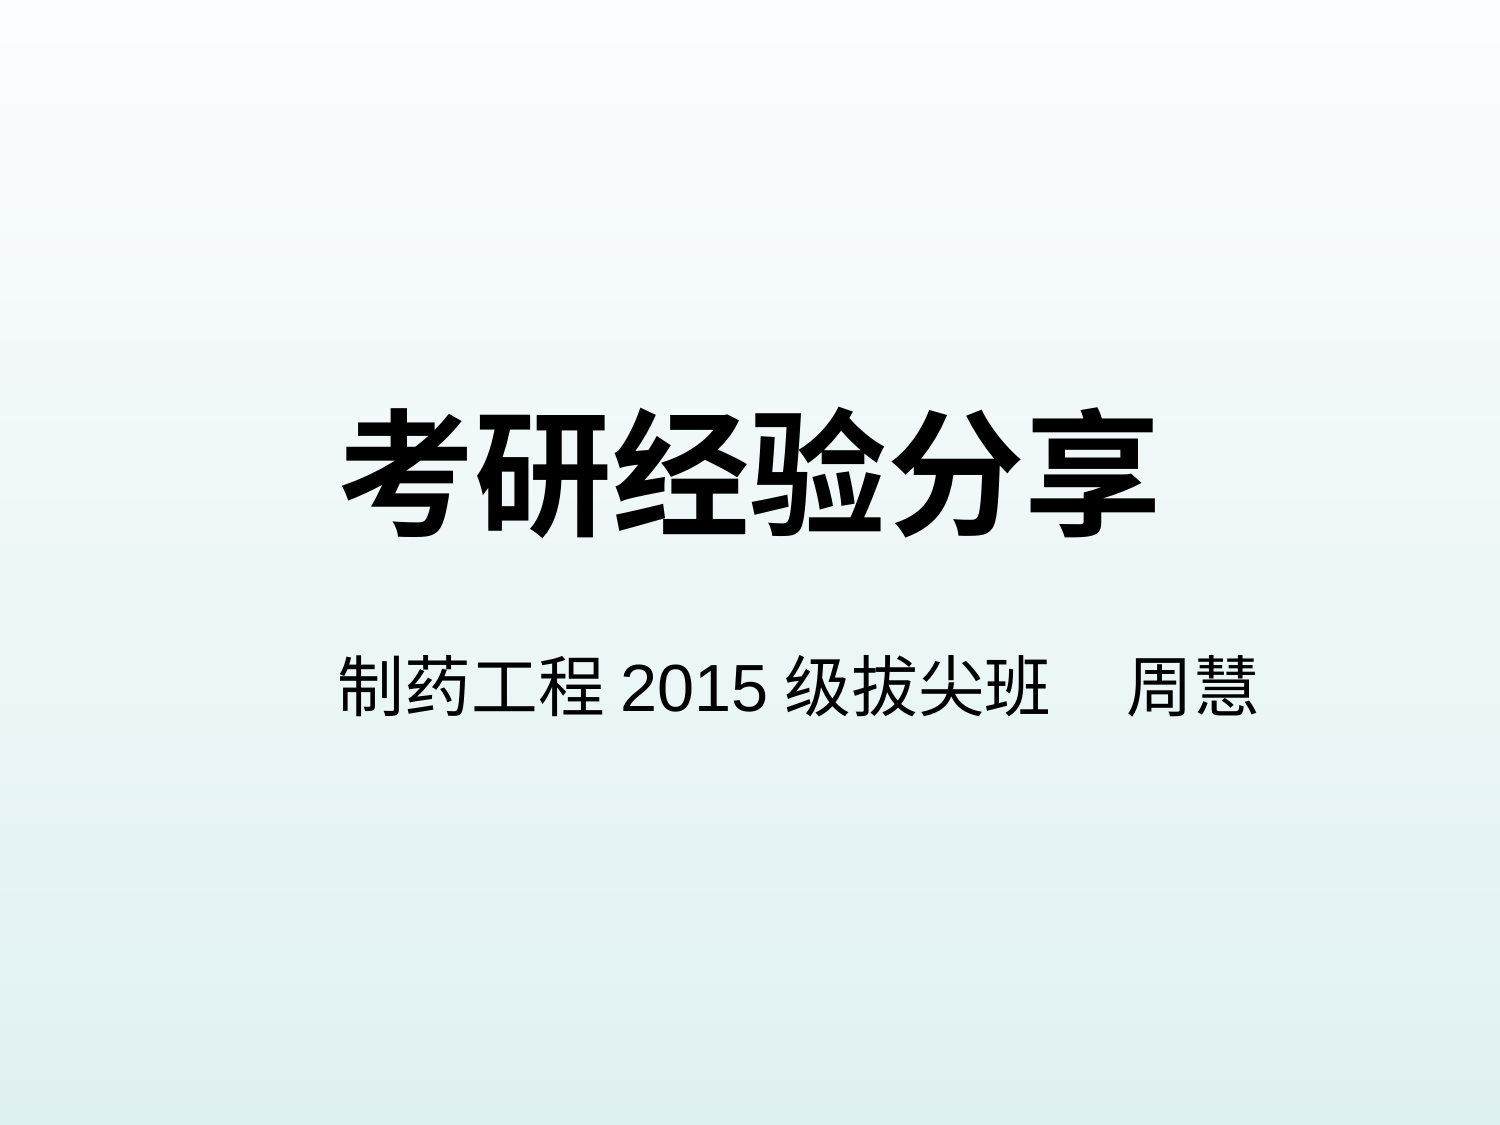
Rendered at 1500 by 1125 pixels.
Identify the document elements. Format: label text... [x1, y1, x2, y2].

subtitle 制药工程2015级拔尖班 周慧 [224, 637, 1276, 926]
title 考研经验分享 [112, 349, 1388, 591]
